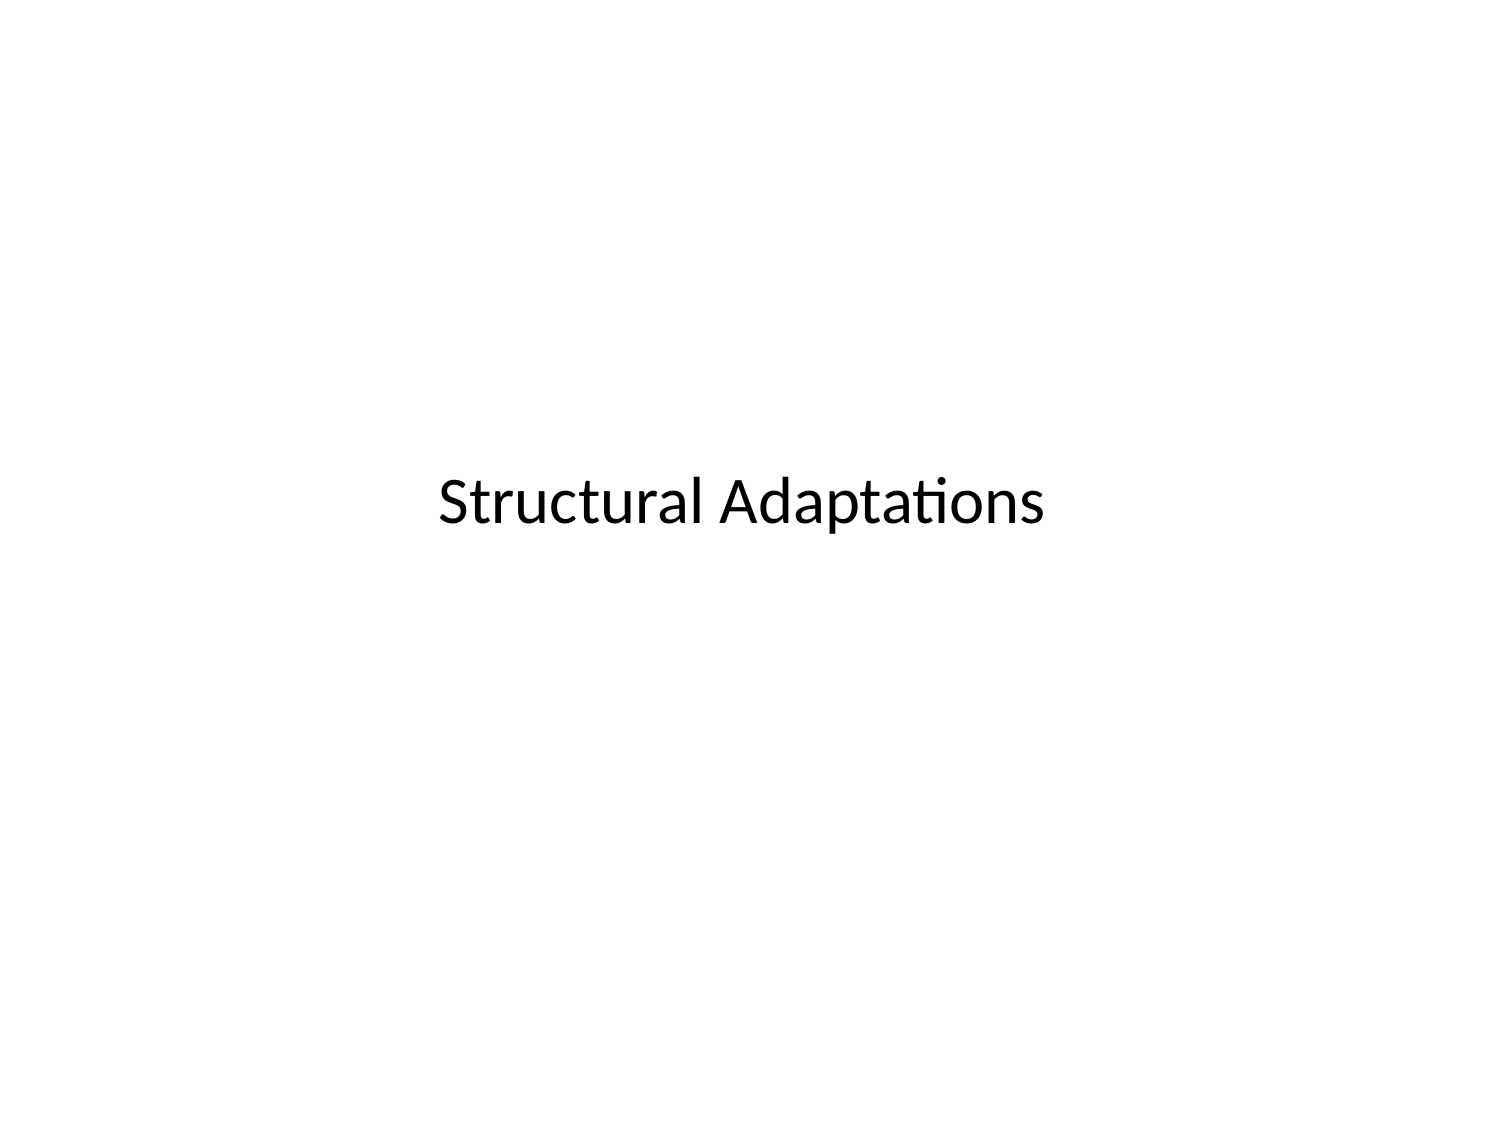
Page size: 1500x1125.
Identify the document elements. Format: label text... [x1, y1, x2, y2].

list Structural Adaptations [75, 262, 1425, 1005]
